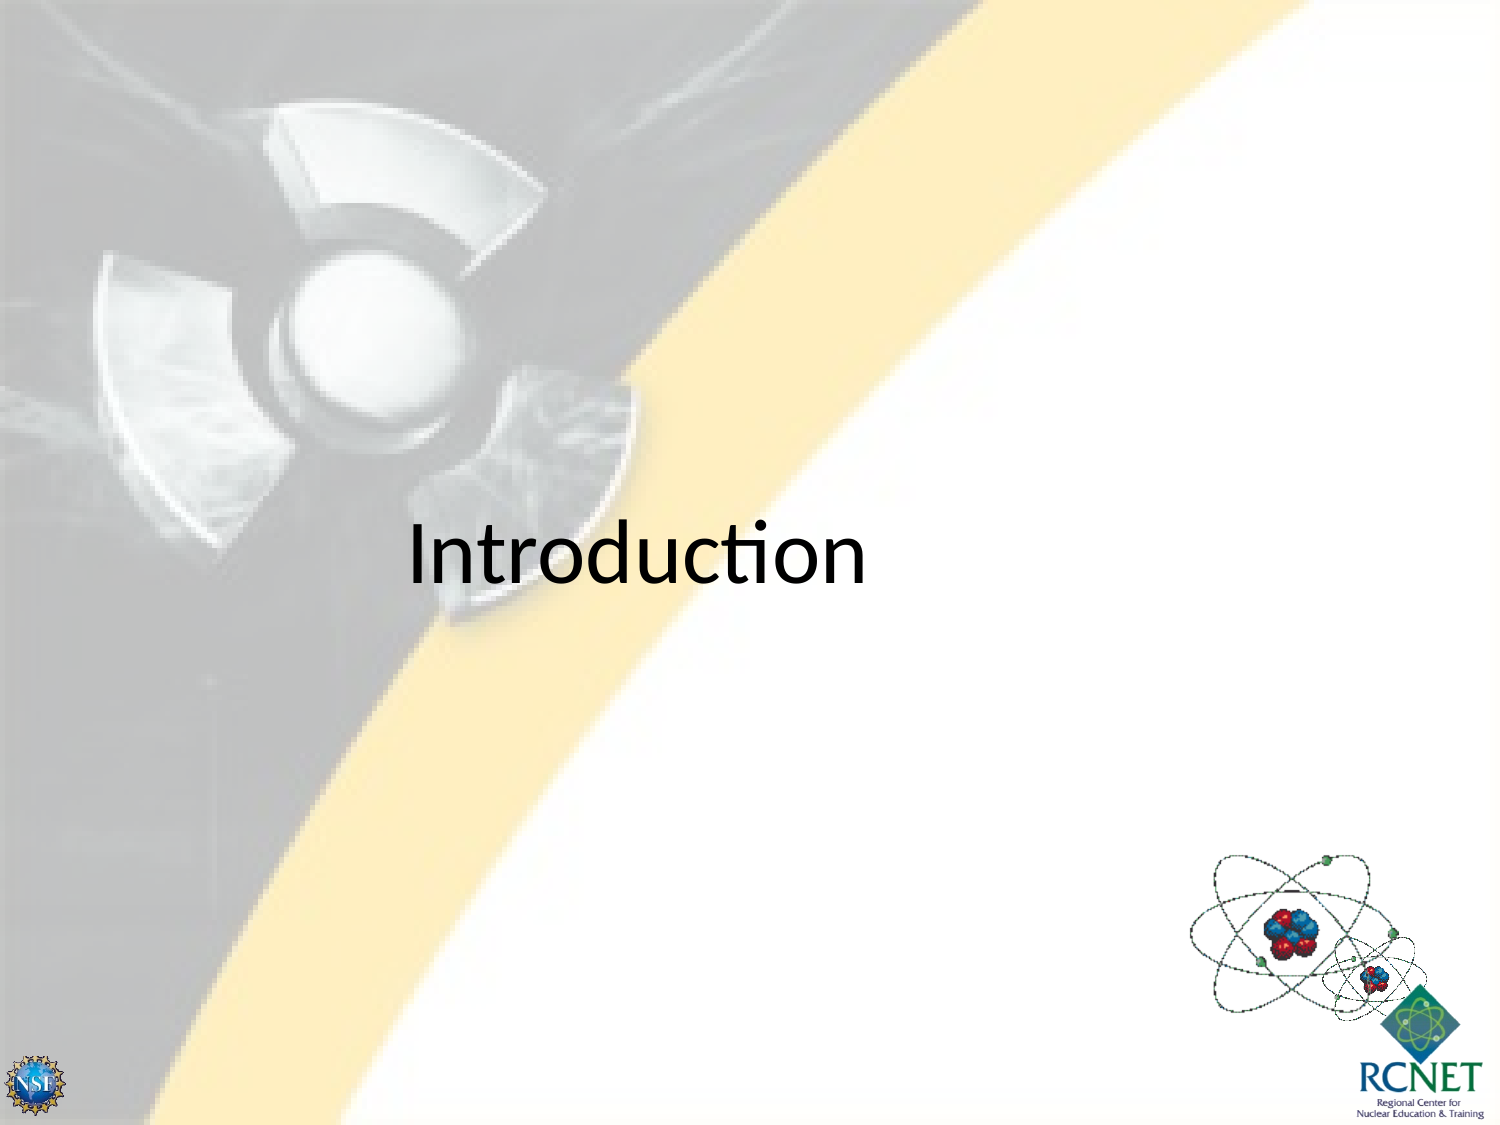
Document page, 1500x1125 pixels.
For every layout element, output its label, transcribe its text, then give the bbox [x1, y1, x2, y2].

title Introduction [0, 371, 1275, 613]
picture [0, 1056, 75, 1116]
picture [1187, 849, 1500, 1125]
